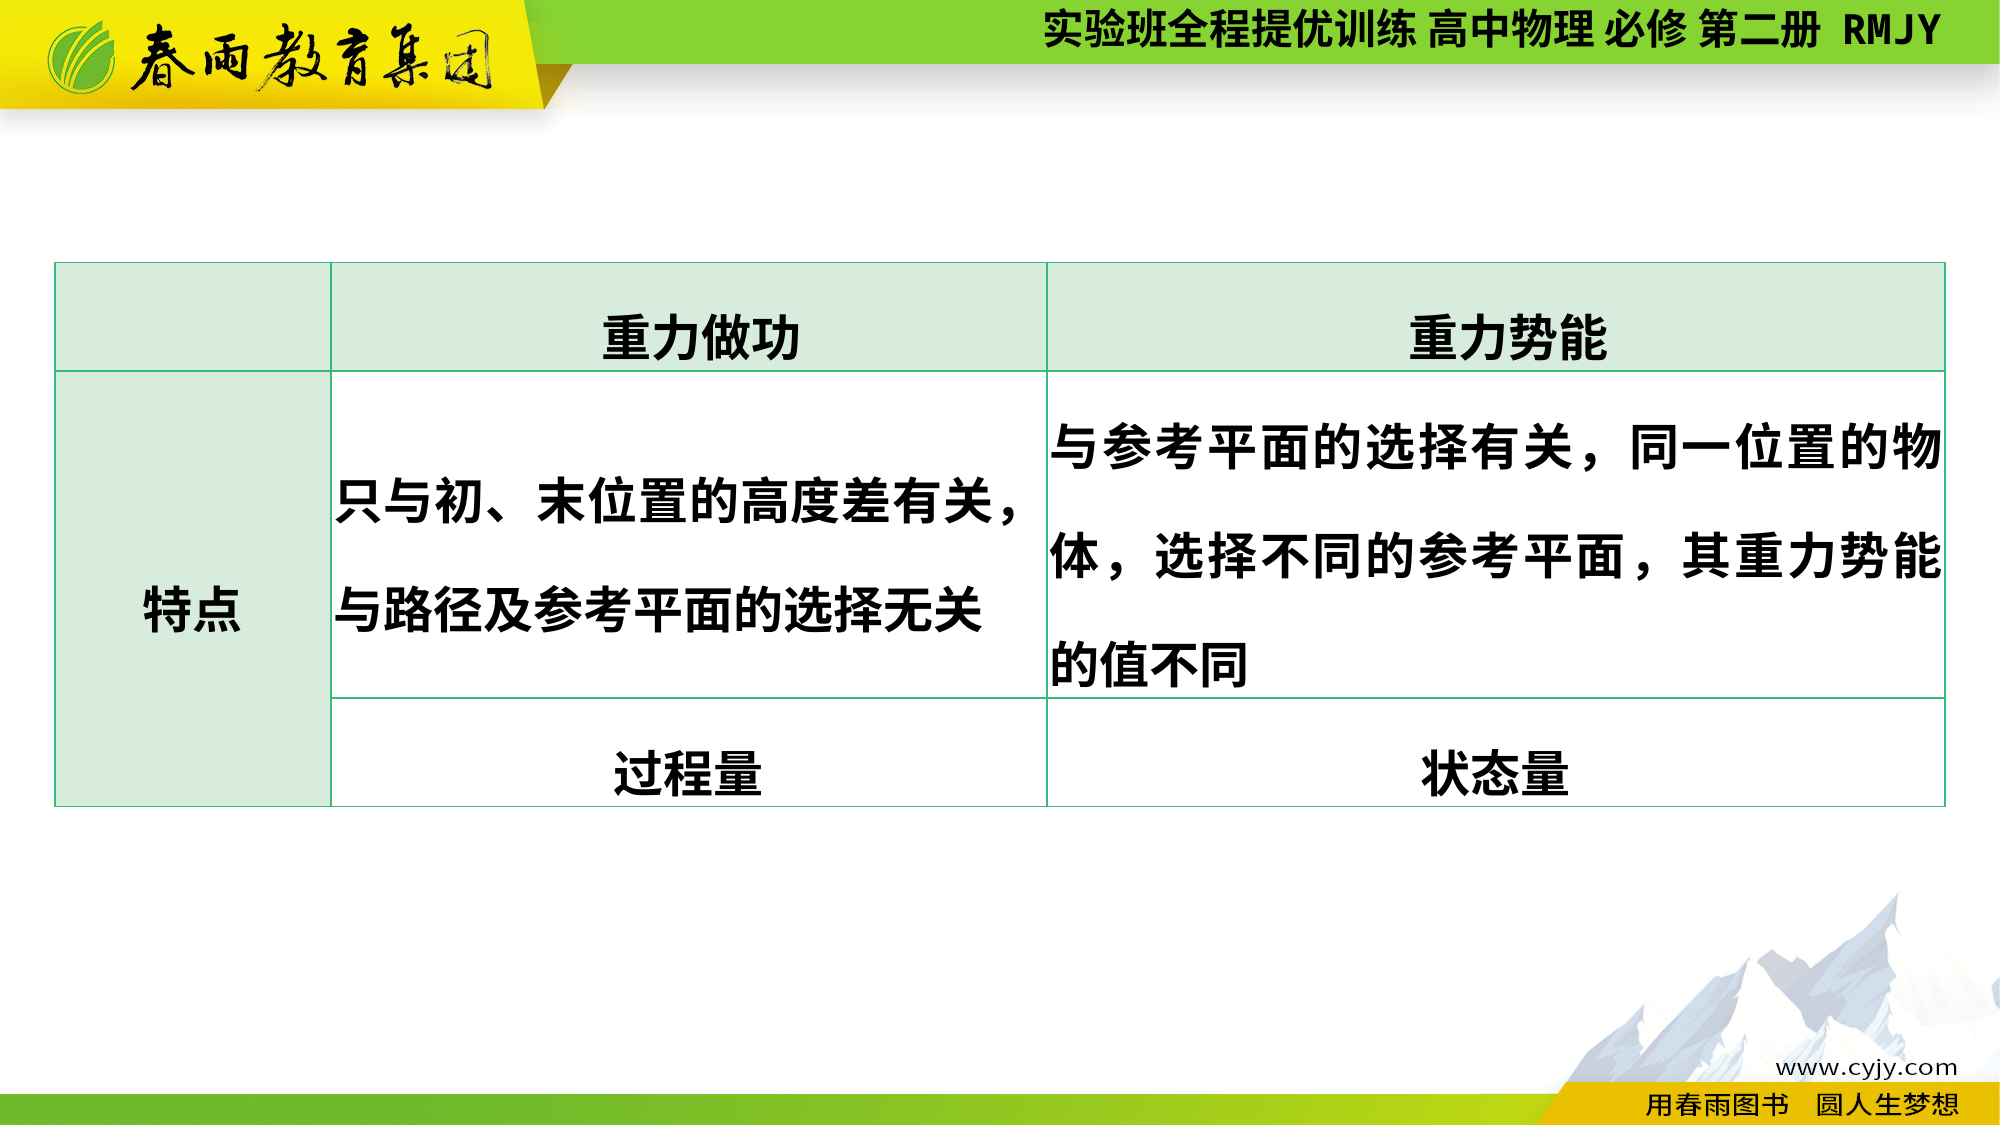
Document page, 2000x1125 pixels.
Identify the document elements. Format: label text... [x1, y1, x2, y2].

table_cell 状态量 [1048, 699, 1944, 806]
table_header [56, 263, 330, 370]
table_header 重力势能 [1048, 263, 1944, 370]
table_cell 特点 [56, 372, 330, 806]
picture [0, 0, 2000, 1125]
table_cell 只与初、末位置的高度差有关，与路径及参考平面的选择无关 [332, 372, 1046, 697]
table_header 重力做功 [332, 263, 1046, 370]
table_cell 与参考平面的选择有关，同一位置的物体，选择不同的参考平面，其重力势能的值不同 [1048, 372, 1944, 697]
table_cell 过程量 [332, 699, 1046, 806]
